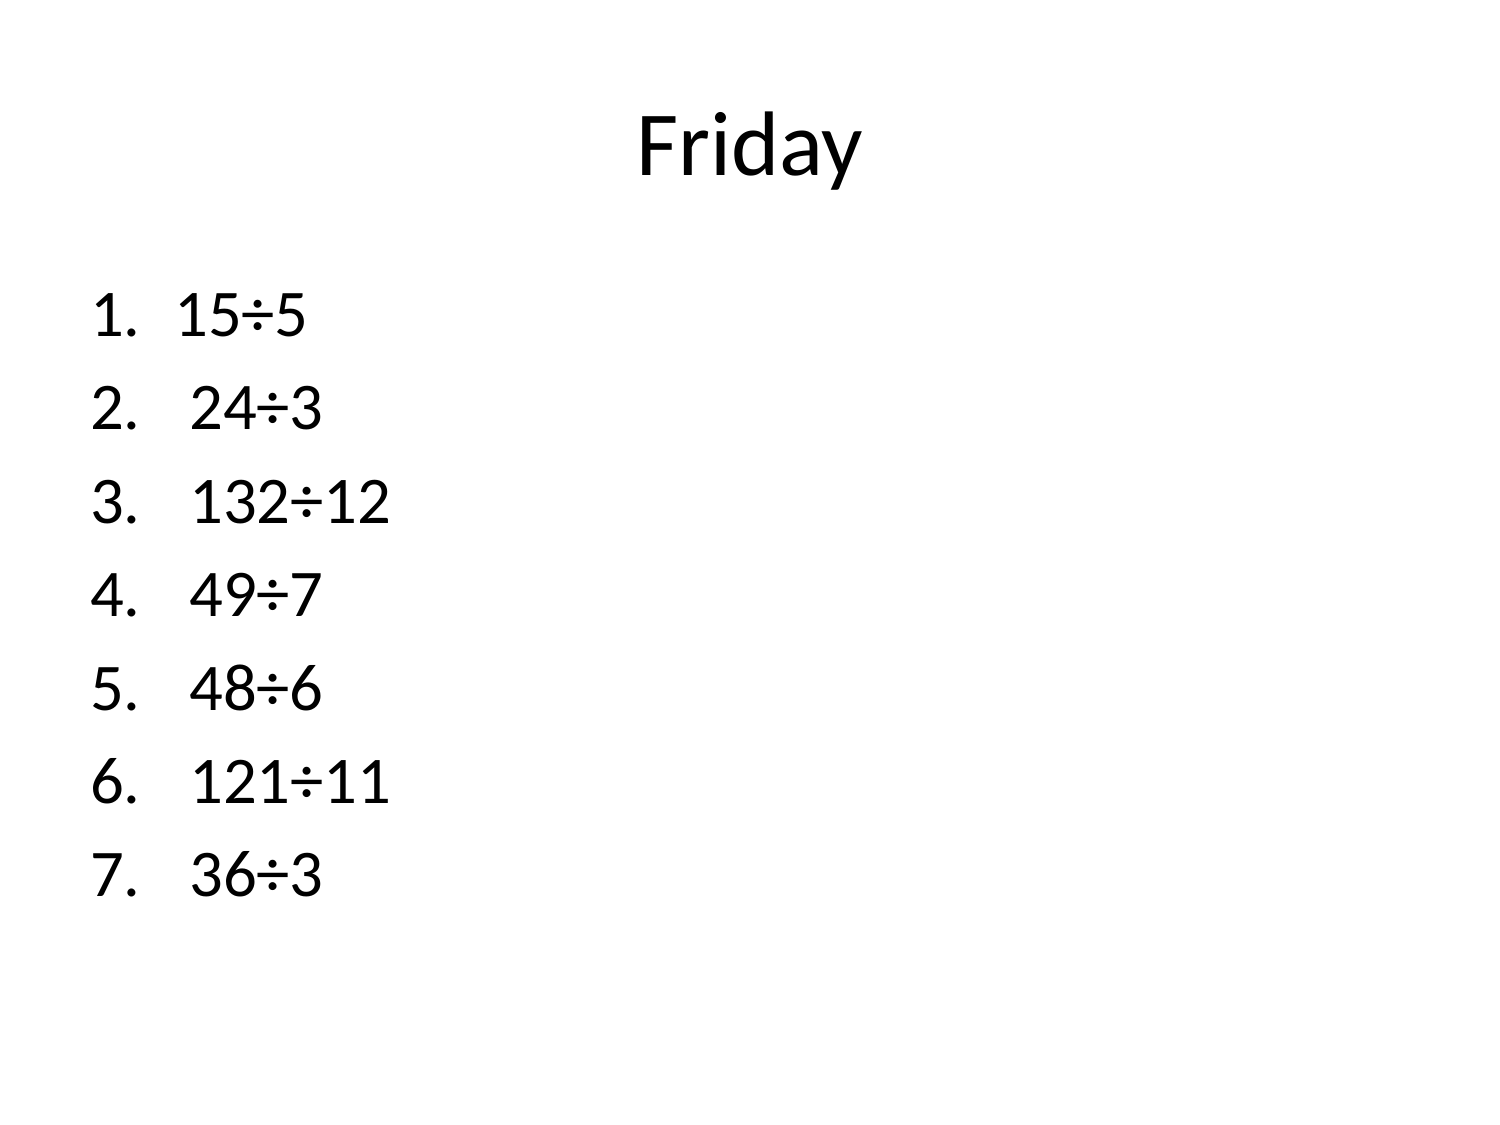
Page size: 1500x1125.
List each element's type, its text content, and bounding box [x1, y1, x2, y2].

list 15÷5 24÷3 132÷12 49÷7 48÷6 121÷11 36÷3 [75, 262, 1425, 1005]
title Friday [75, 45, 1425, 233]
